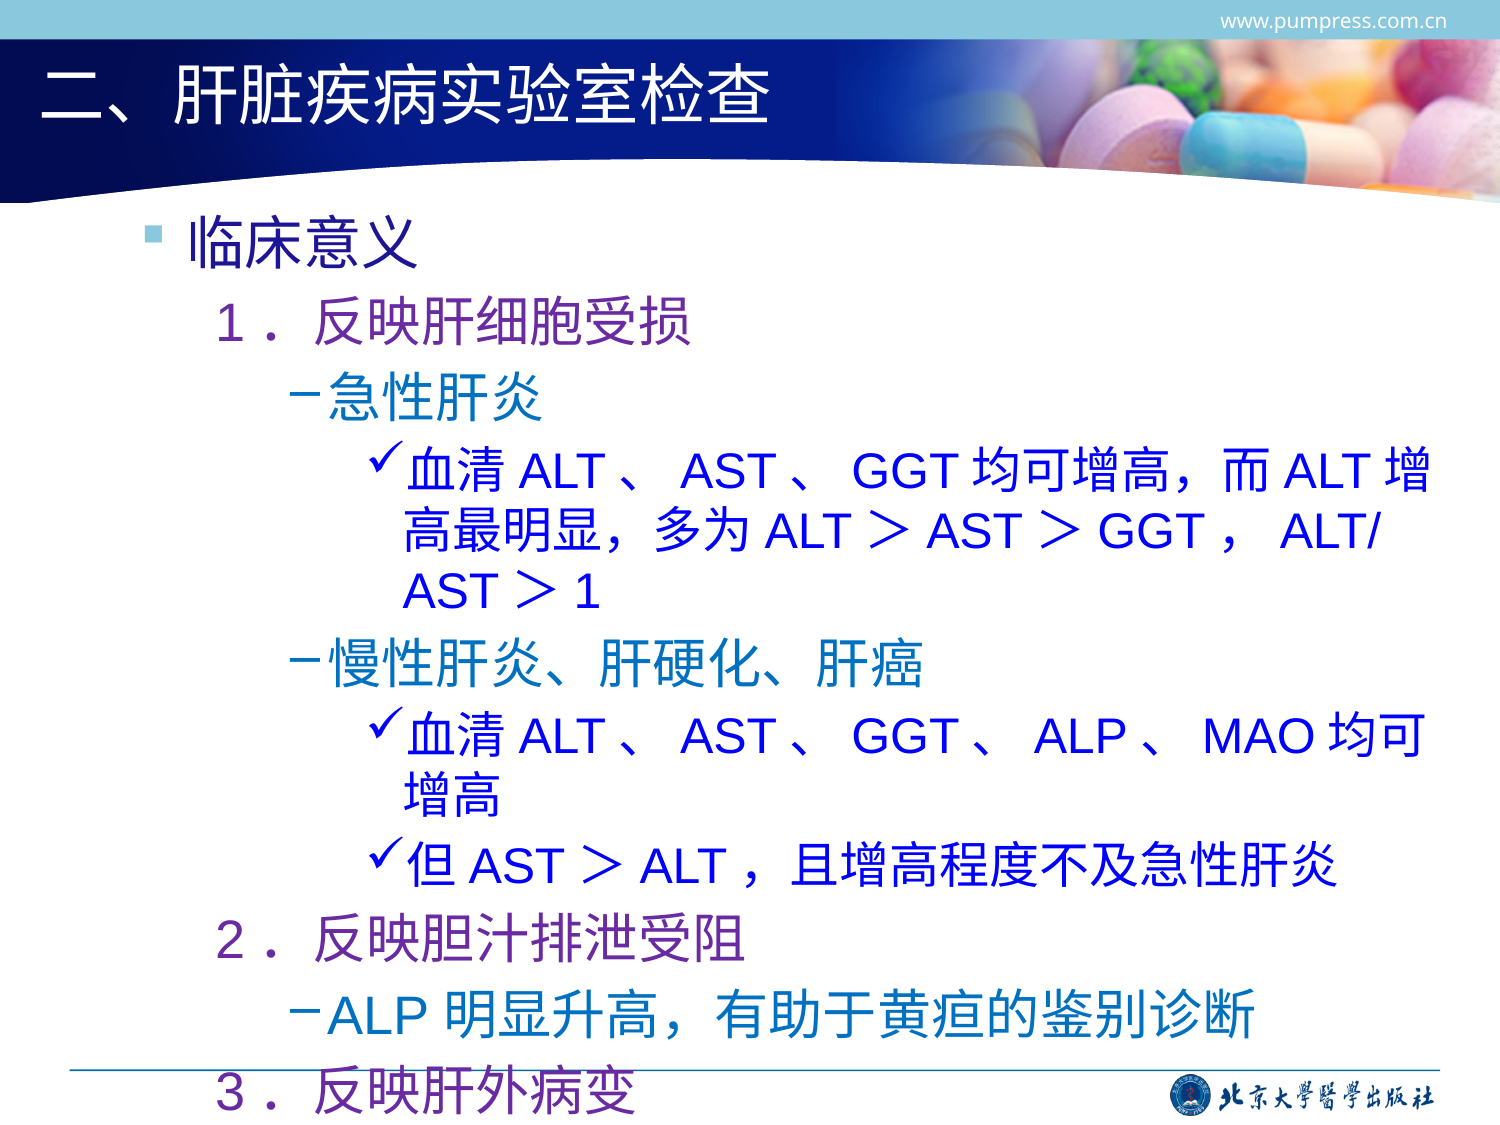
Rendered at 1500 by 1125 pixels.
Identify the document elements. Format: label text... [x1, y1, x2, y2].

slide_number www.pumpress.com.cn [1024, 0, 1463, 38]
title 二、肝脏疾病实验室检查 [23, 46, 1349, 140]
list 临床意义 1．反映肝细胞受损 急性肝炎 血清ALT、AST、GGT均可增高，而ALT增高最明显，多为ALT＞AST＞GGT，ALT/AST＞1 慢性肝炎、肝硬化、肝癌 血清ALT、AST、GGT、ALP、MAO均可增高 但AST＞ALT，且增高程度不及急性肝炎 2．反映胆汁排泄受阻 ALP明显升高，有助于黄疸的鉴别诊断 3．反映肝外病变 [49, 198, 1463, 1026]
picture [1170, 1074, 1436, 1118]
picture [0, 40, 1500, 203]
